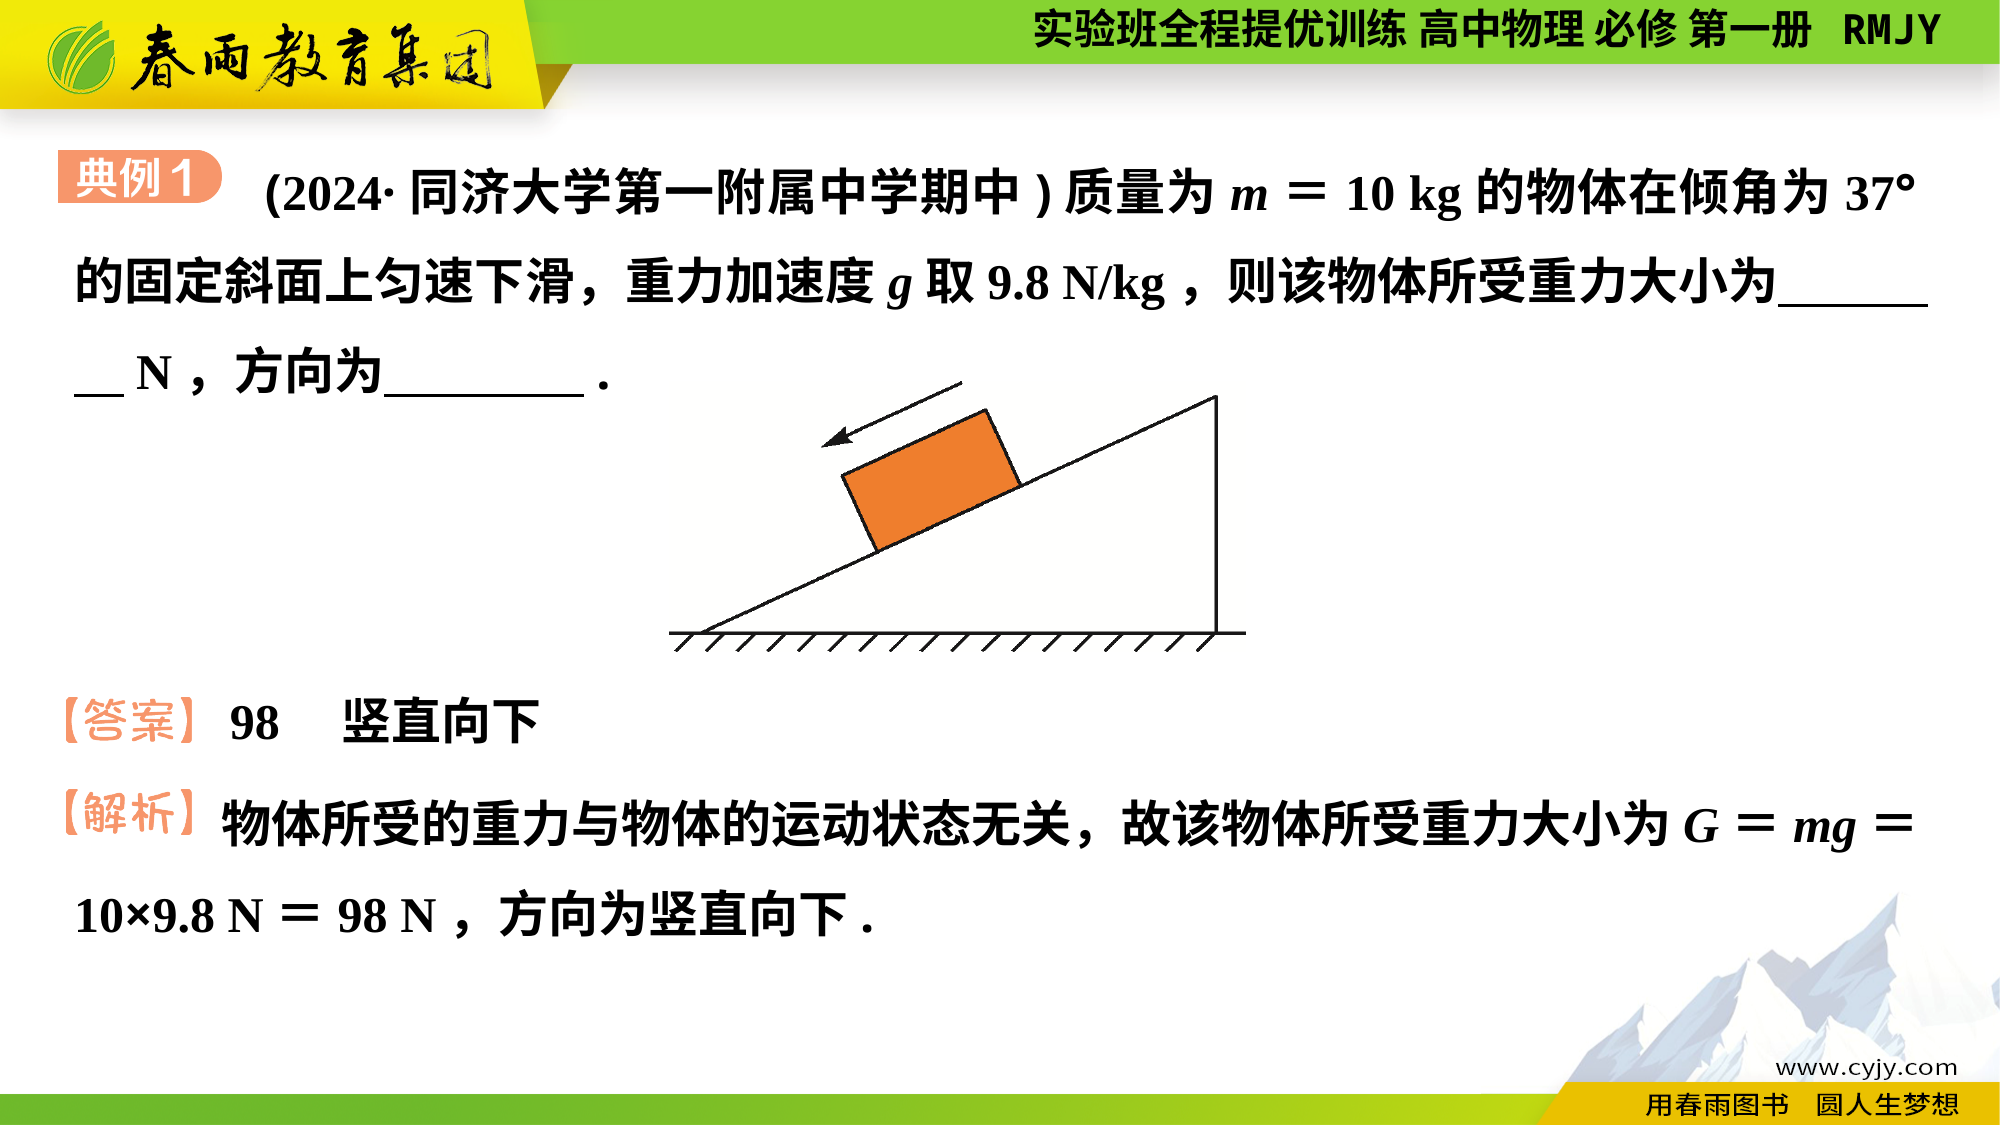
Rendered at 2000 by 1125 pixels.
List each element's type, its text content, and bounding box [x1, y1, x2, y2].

text_box 物体所受的重力与物体的运动状态无关，故该物体所受重力大小为G＝mg＝10×9.8 N＝98 N，方向为竖直向下. [59, 862, 1944, 950]
picture [0, 0, 2000, 1125]
list (2024·同济大学第一附属中学期中)质量为m＝10 kg的物体在倾角为37°的固定斜面上匀速下滑，重力加速度g取9.8 N/kg，则该物体所受重力大小为 N，方向为 . [59, 122, 1944, 411]
text_box 98 竖直向下 [214, 681, 557, 757]
text_box [59, 756, 1944, 862]
